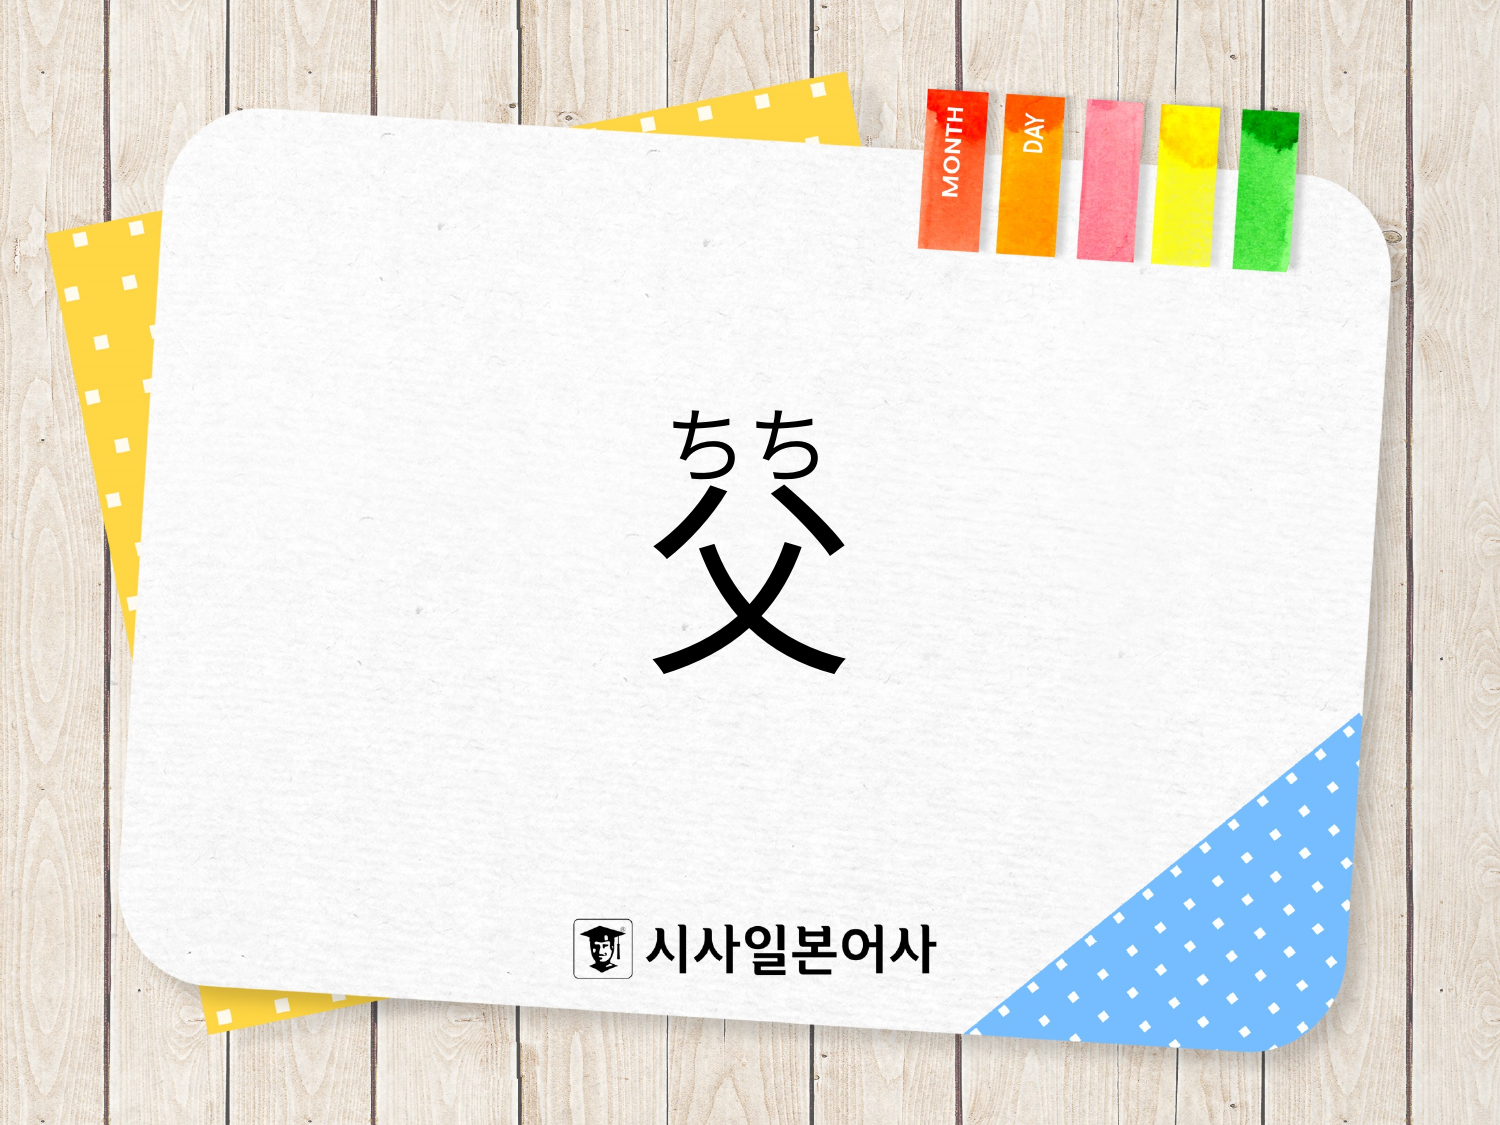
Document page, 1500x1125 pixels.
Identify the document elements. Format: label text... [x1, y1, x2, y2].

picture [0, 0, 1500, 1125]
text_box ちち [649, 385, 846, 501]
title 父 [75, 338, 1425, 811]
